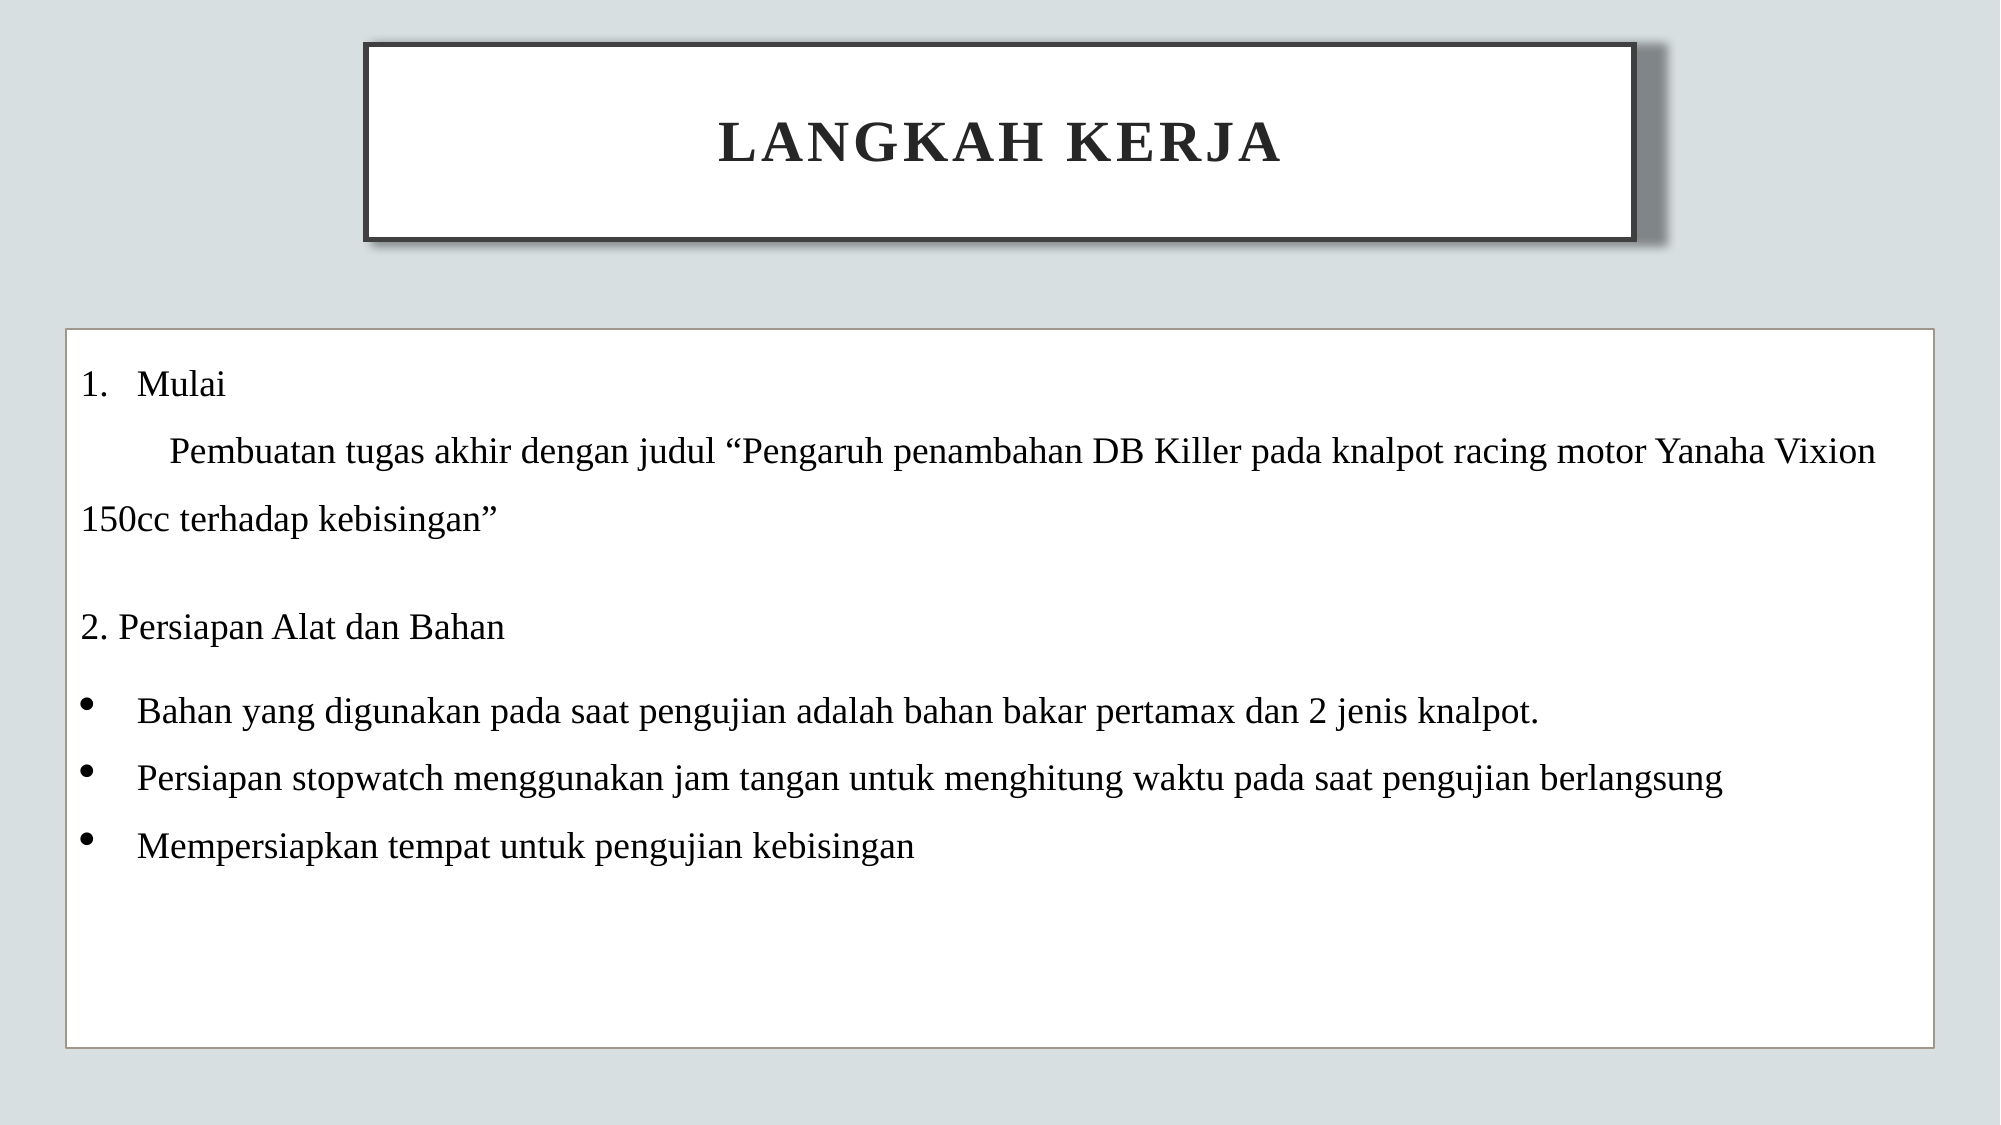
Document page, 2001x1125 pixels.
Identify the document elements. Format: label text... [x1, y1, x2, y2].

title Langkah Kerja [363, 42, 1637, 242]
text_box Mulai Pembuatan tugas akhir dengan judul “Pengaruh penambahan DB Killer pada knalpot racing motor Yanaha Vixion 150cc terhadap kebisingan” 2. Persiapan Alat dan Bahan Bahan yang digunakan pada saat pengujian adalah bahan bakar pertamax dan 2 jenis knalpot. Persiapan stopwatch menggunakan jam tangan untuk menghitung waktu pada saat pengujian berlangsung Mempersiapkan tempat untuk pengujian kebisingan [65, 328, 1935, 1049]
